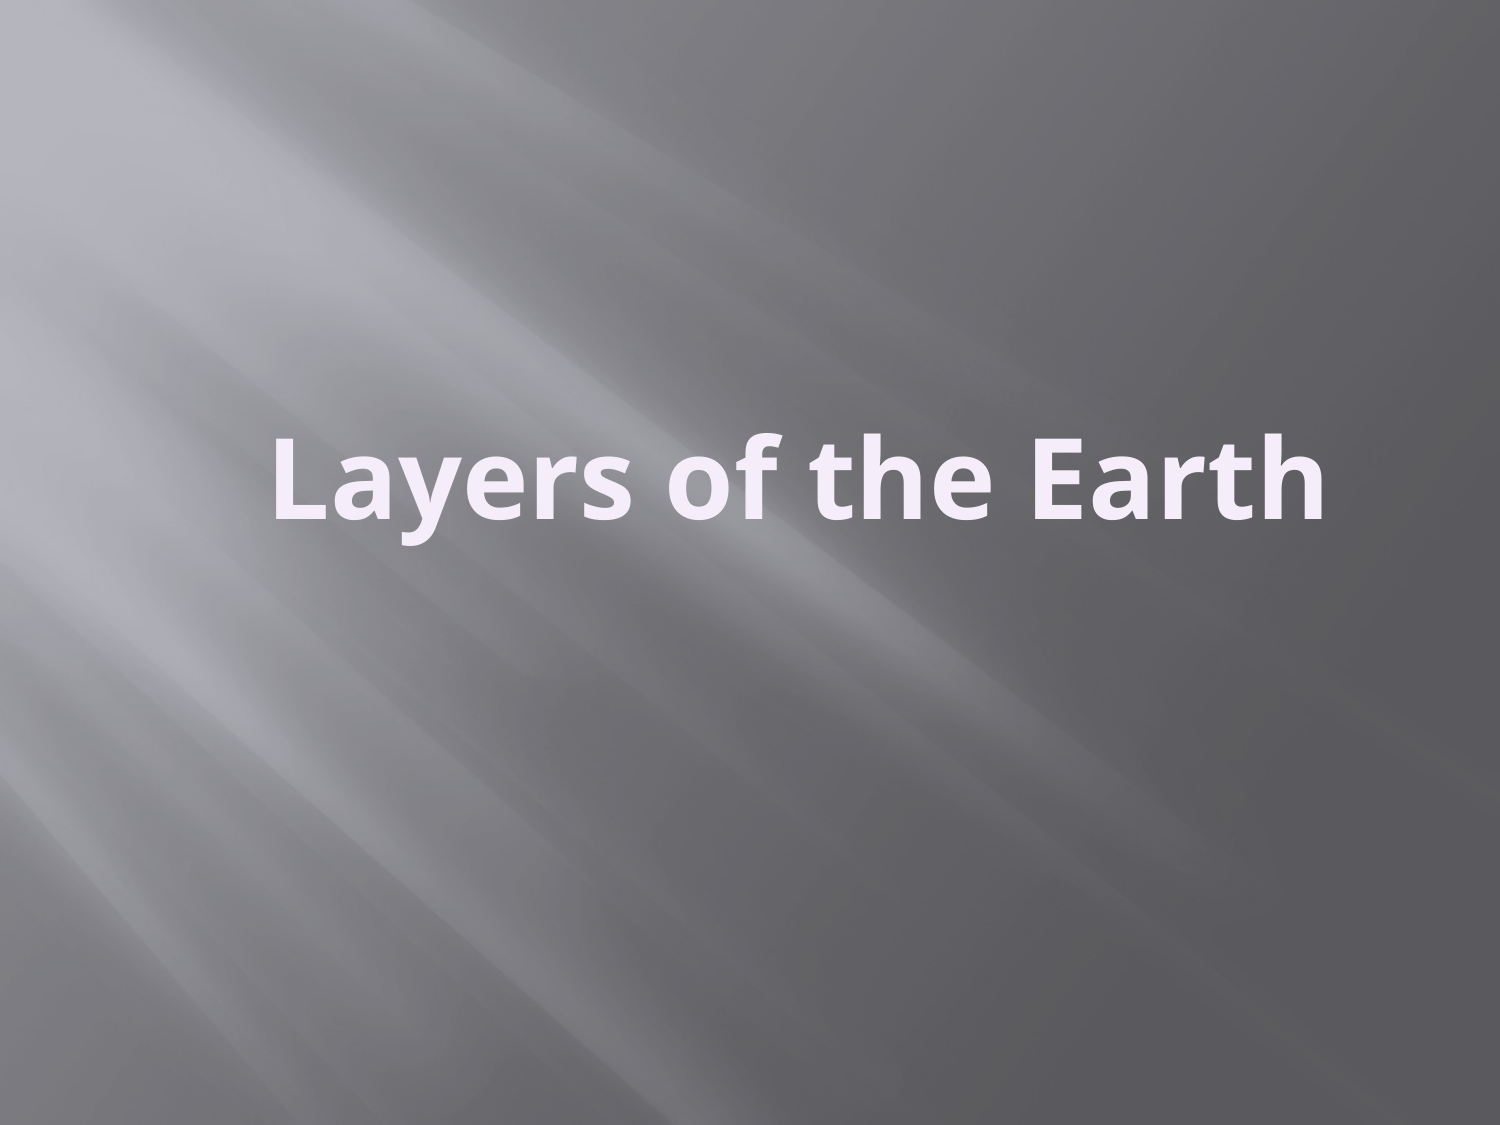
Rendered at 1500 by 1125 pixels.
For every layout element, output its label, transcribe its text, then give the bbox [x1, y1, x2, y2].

text_box Layers of the Earth [247, 399, 1350, 550]
